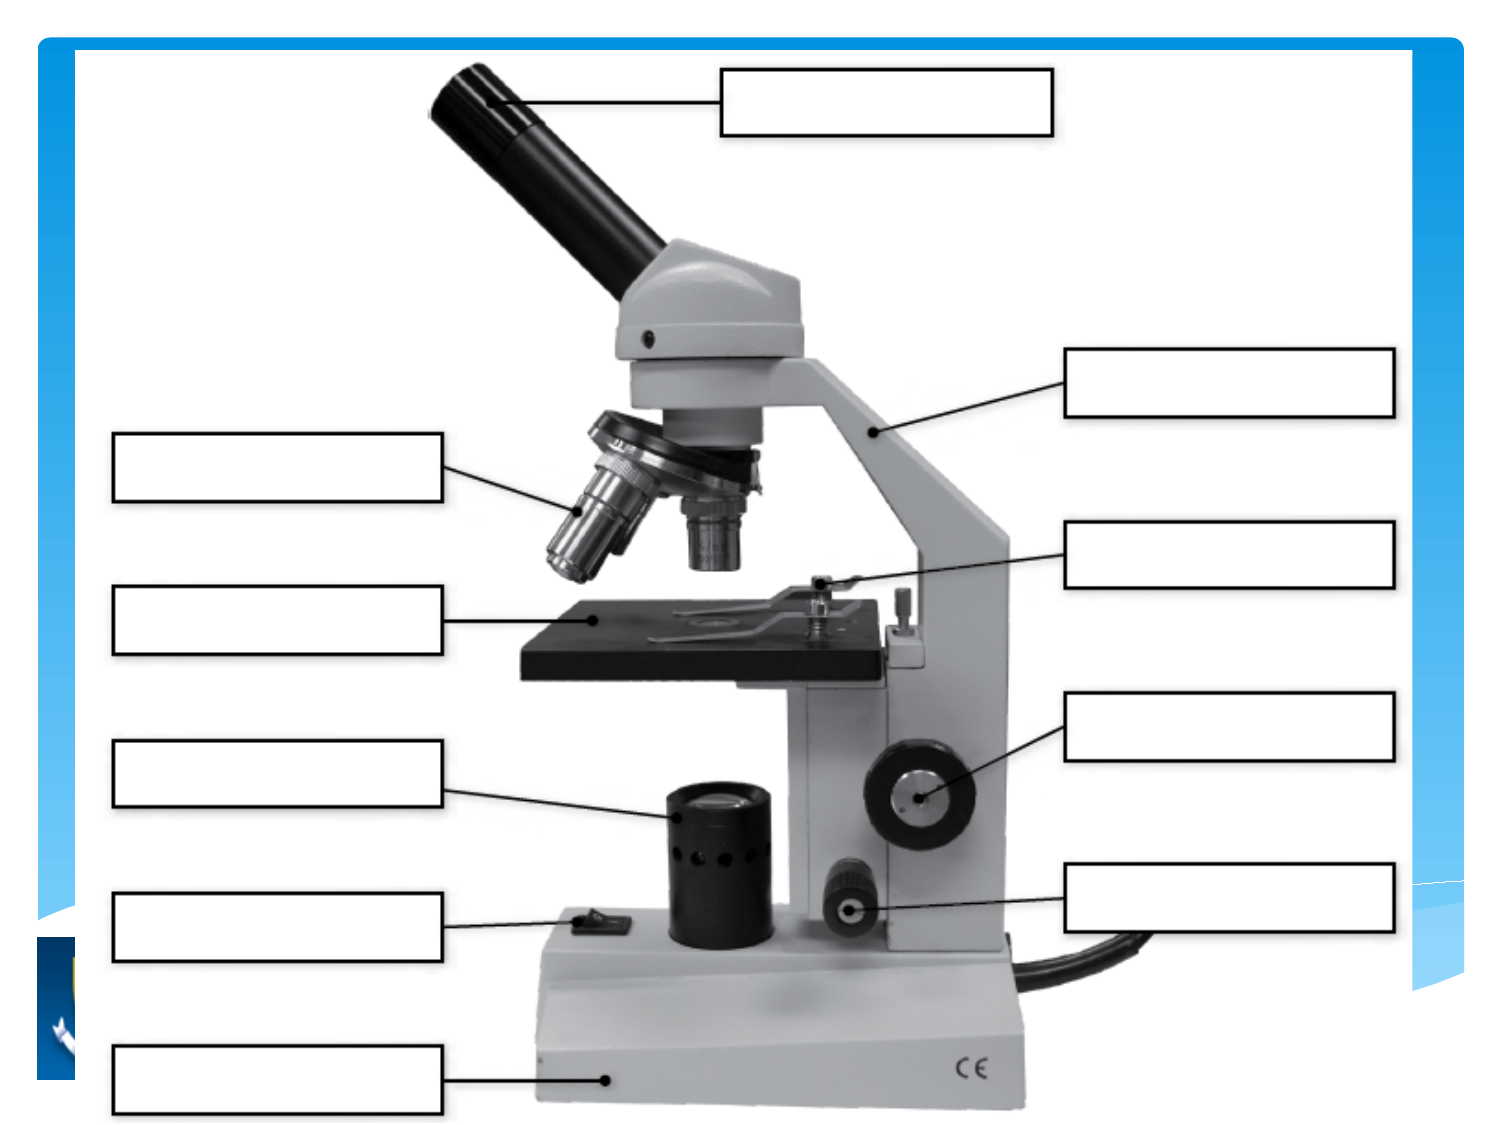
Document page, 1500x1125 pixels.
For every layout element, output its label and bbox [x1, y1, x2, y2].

picture [37, 51, 1413, 1124]
